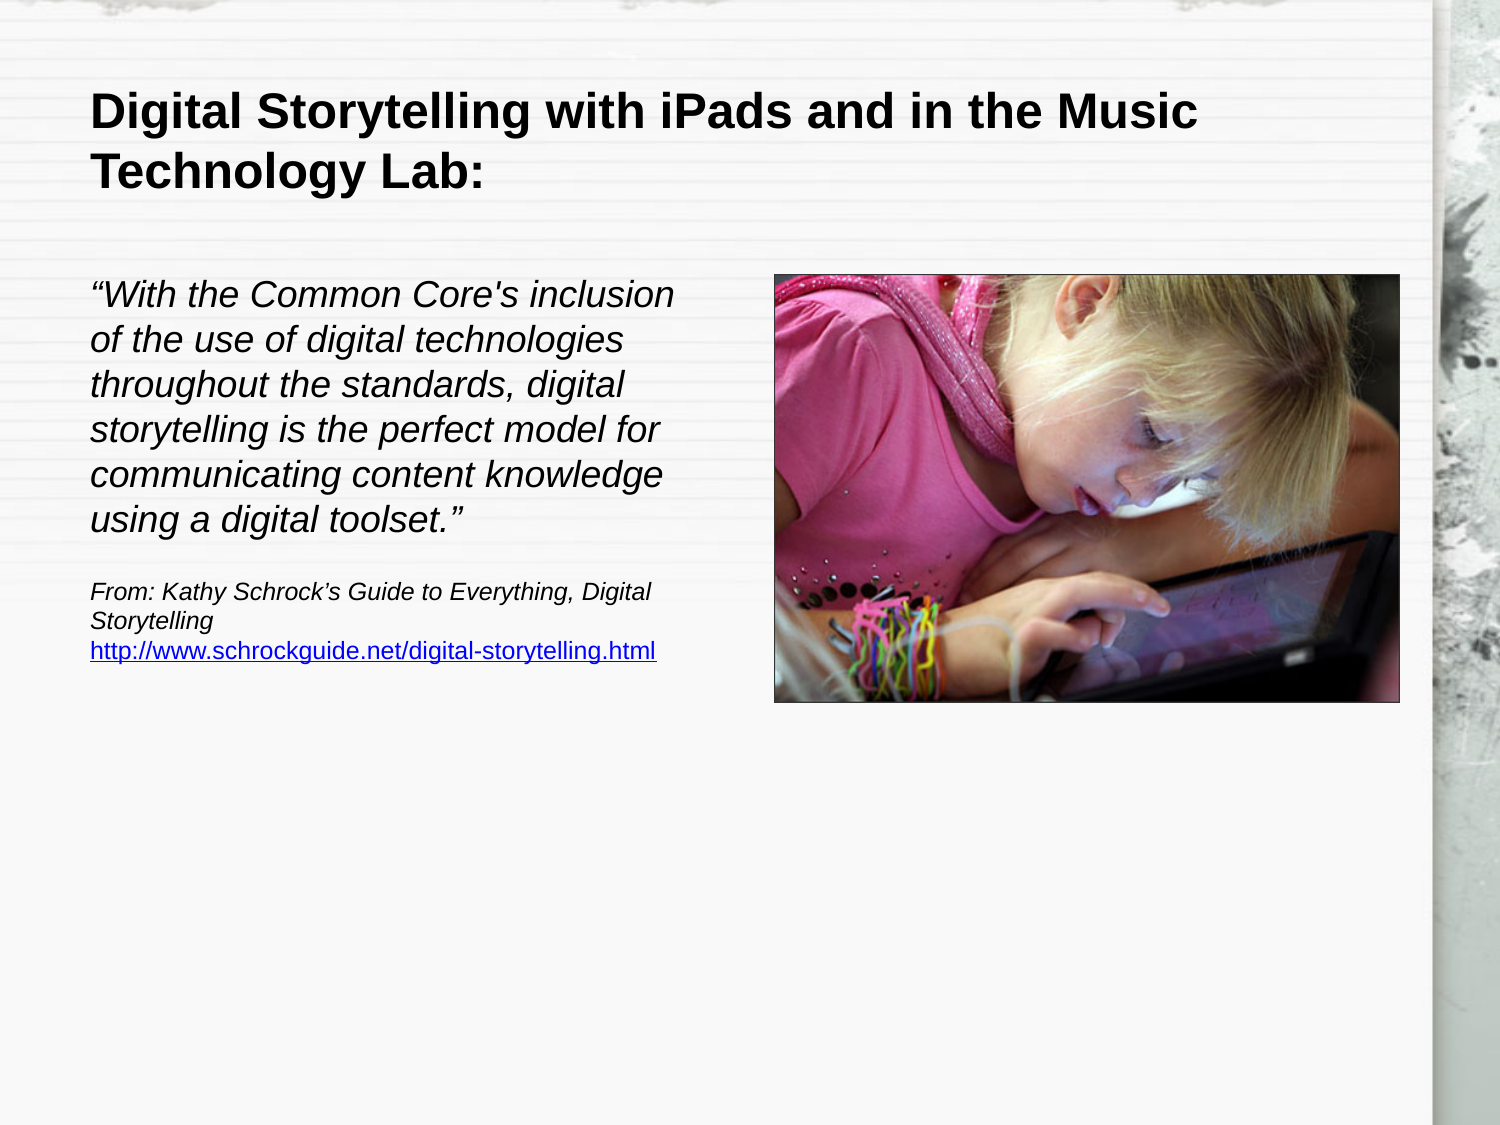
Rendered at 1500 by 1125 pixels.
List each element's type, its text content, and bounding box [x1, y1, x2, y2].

title Digital Storytelling with iPads and in the Music Technology Lab: [74, 44, 1426, 233]
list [774, 122, 1401, 855]
picture [0, 0, 1500, 1125]
list “With the Common Core's inclusion of the use of digital technologies throughout the standards, digital storytelling is the perfect model for communicating content knowledge using a digital toolset.” From: Kathy Schrock’s Guide to Everything, Digital Storytelling http://www.schrockguide.net/digital-storytelling.html [74, 262, 738, 1006]
